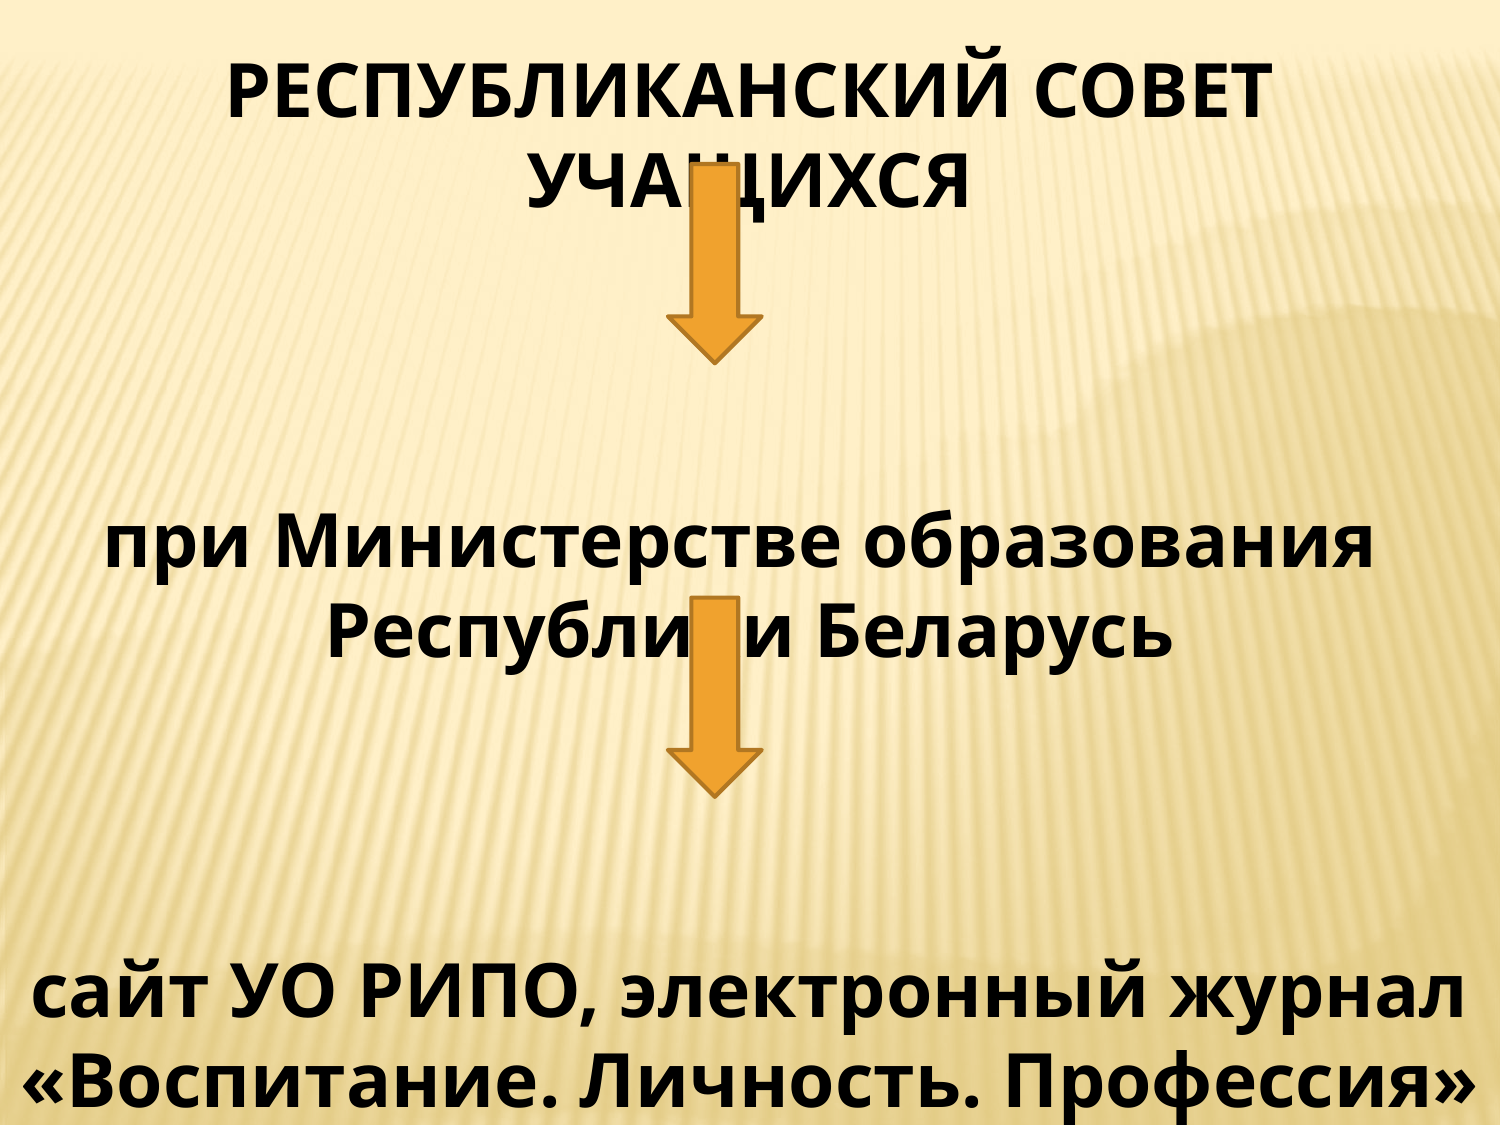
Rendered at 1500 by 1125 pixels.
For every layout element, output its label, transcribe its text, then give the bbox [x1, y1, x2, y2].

text_box [665, 161, 764, 366]
text_box РЕСПУБЛИКАНСКИЙ СОВЕТ УЧАЩИХСЯ при Министерстве образования Республики Беларусь сайт УО РИПО, электронный журнал «Воспитание. Личность. Профессия» [0, 35, 1500, 1125]
text_box [665, 595, 764, 799]
